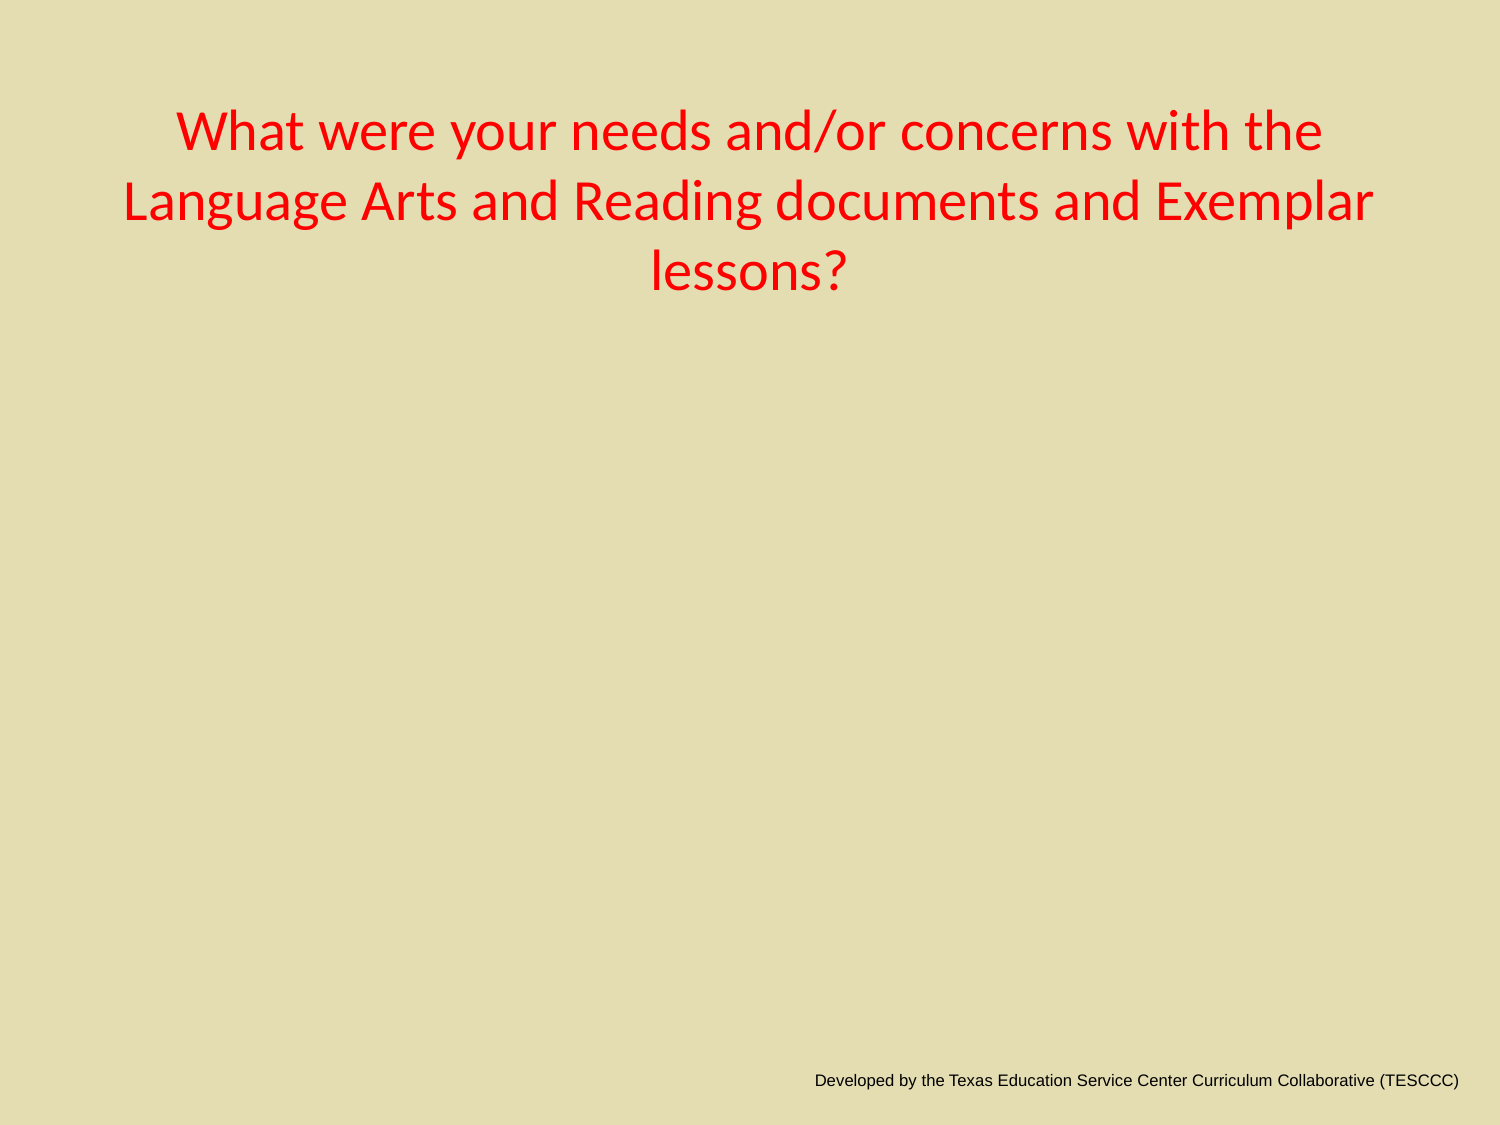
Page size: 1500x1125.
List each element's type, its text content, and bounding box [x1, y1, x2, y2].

title What were your needs and/or concerns with the Language Arts and Reading documents and Exemplar lessons? [74, 44, 1426, 351]
